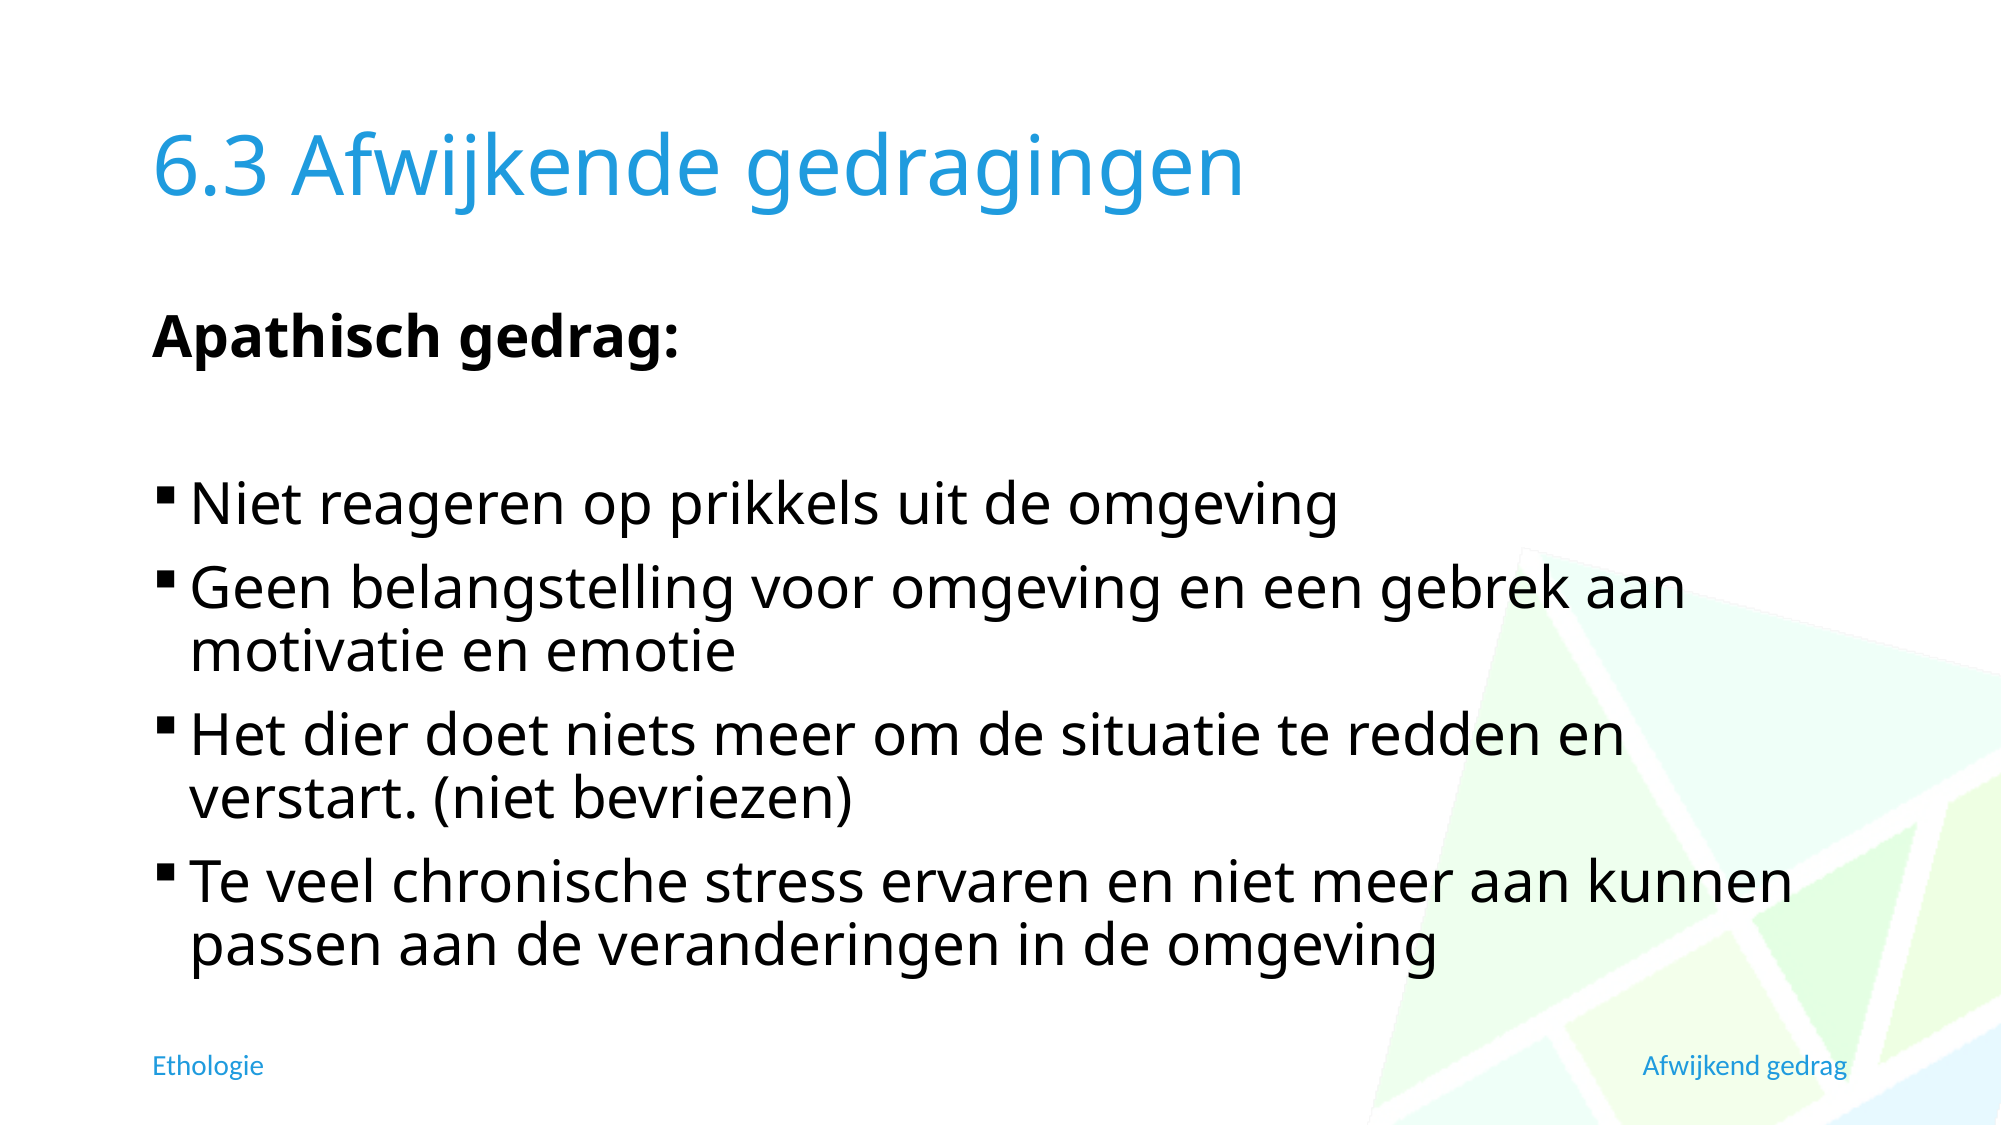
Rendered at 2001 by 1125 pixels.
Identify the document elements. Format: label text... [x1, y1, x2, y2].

list Ethologie [137, 1042, 588, 1103]
list Afwijkend gedrag [1412, 1042, 1863, 1103]
list Apathisch gedrag: Niet reageren op prikkels uit de omgeving Geen belangstelling voor omgeving en een gebrek aan motivatie en emotie Het dier doet niets meer om de situatie te redden en verstart. (niet bevriezen) Te veel chronische stress ervaren en niet meer aan kunnen passen aan de veranderingen in de omgeving [137, 299, 1863, 1014]
title 6.3 Afwijkende gedragingen [137, 59, 1863, 278]
